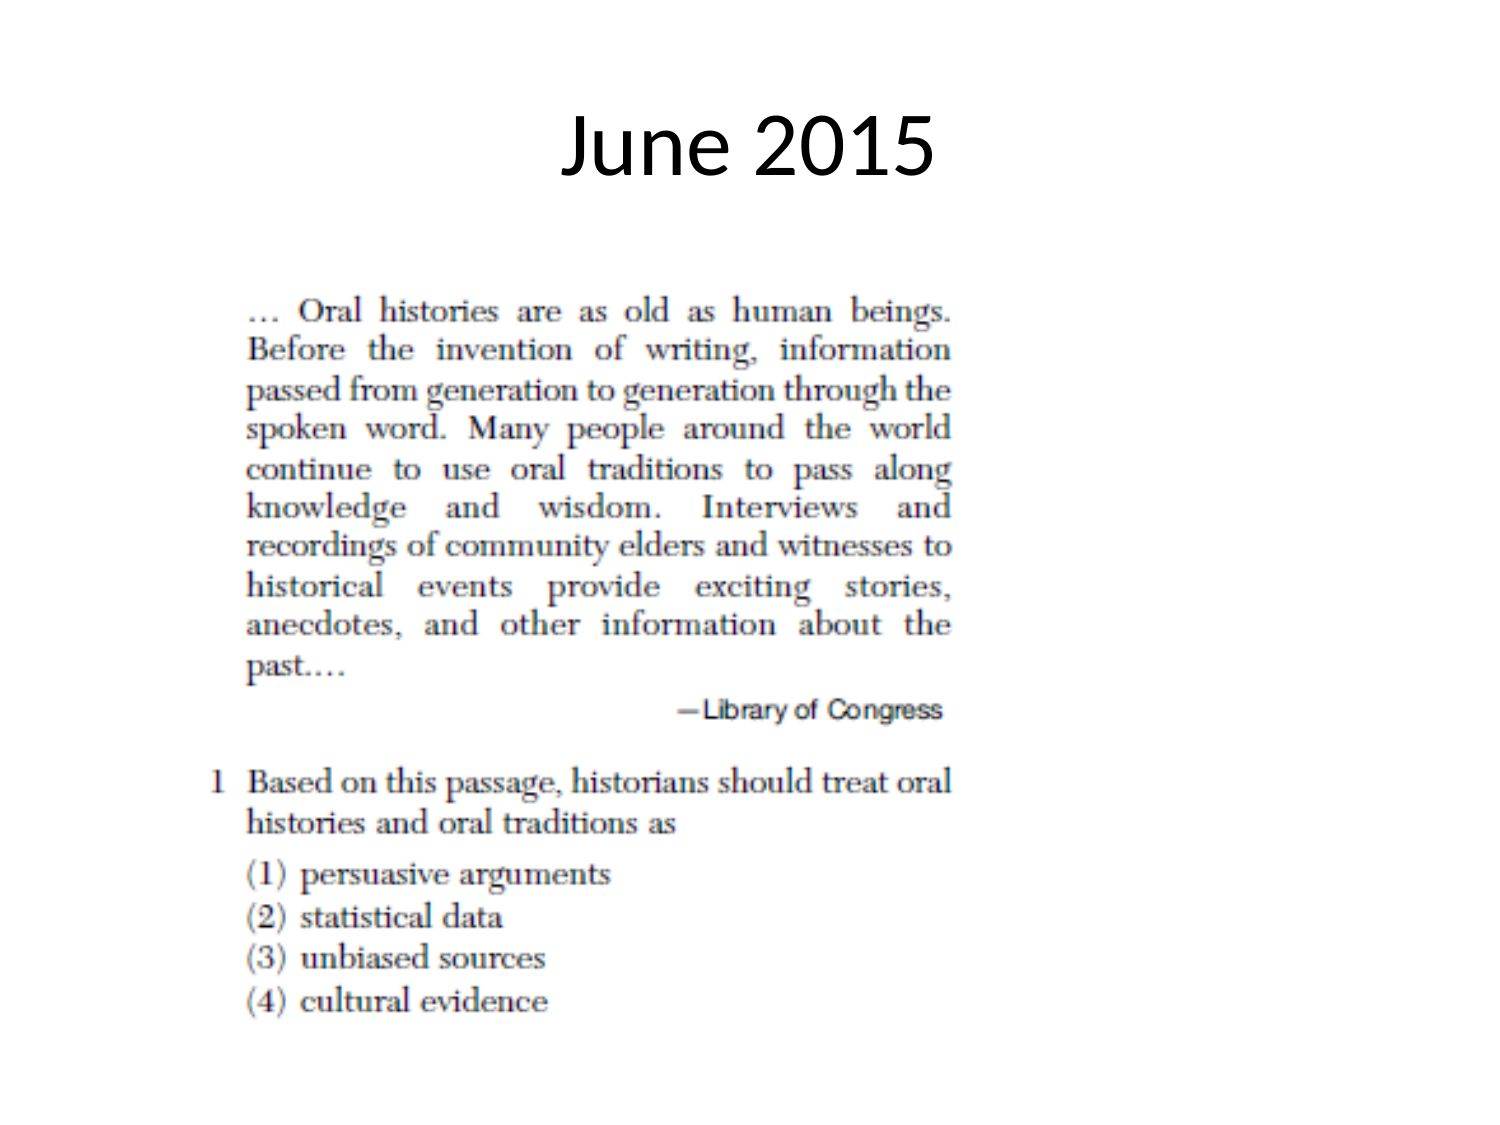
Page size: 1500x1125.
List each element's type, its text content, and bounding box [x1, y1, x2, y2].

picture [174, 274, 986, 1038]
title June 2015 [75, 45, 1425, 233]
